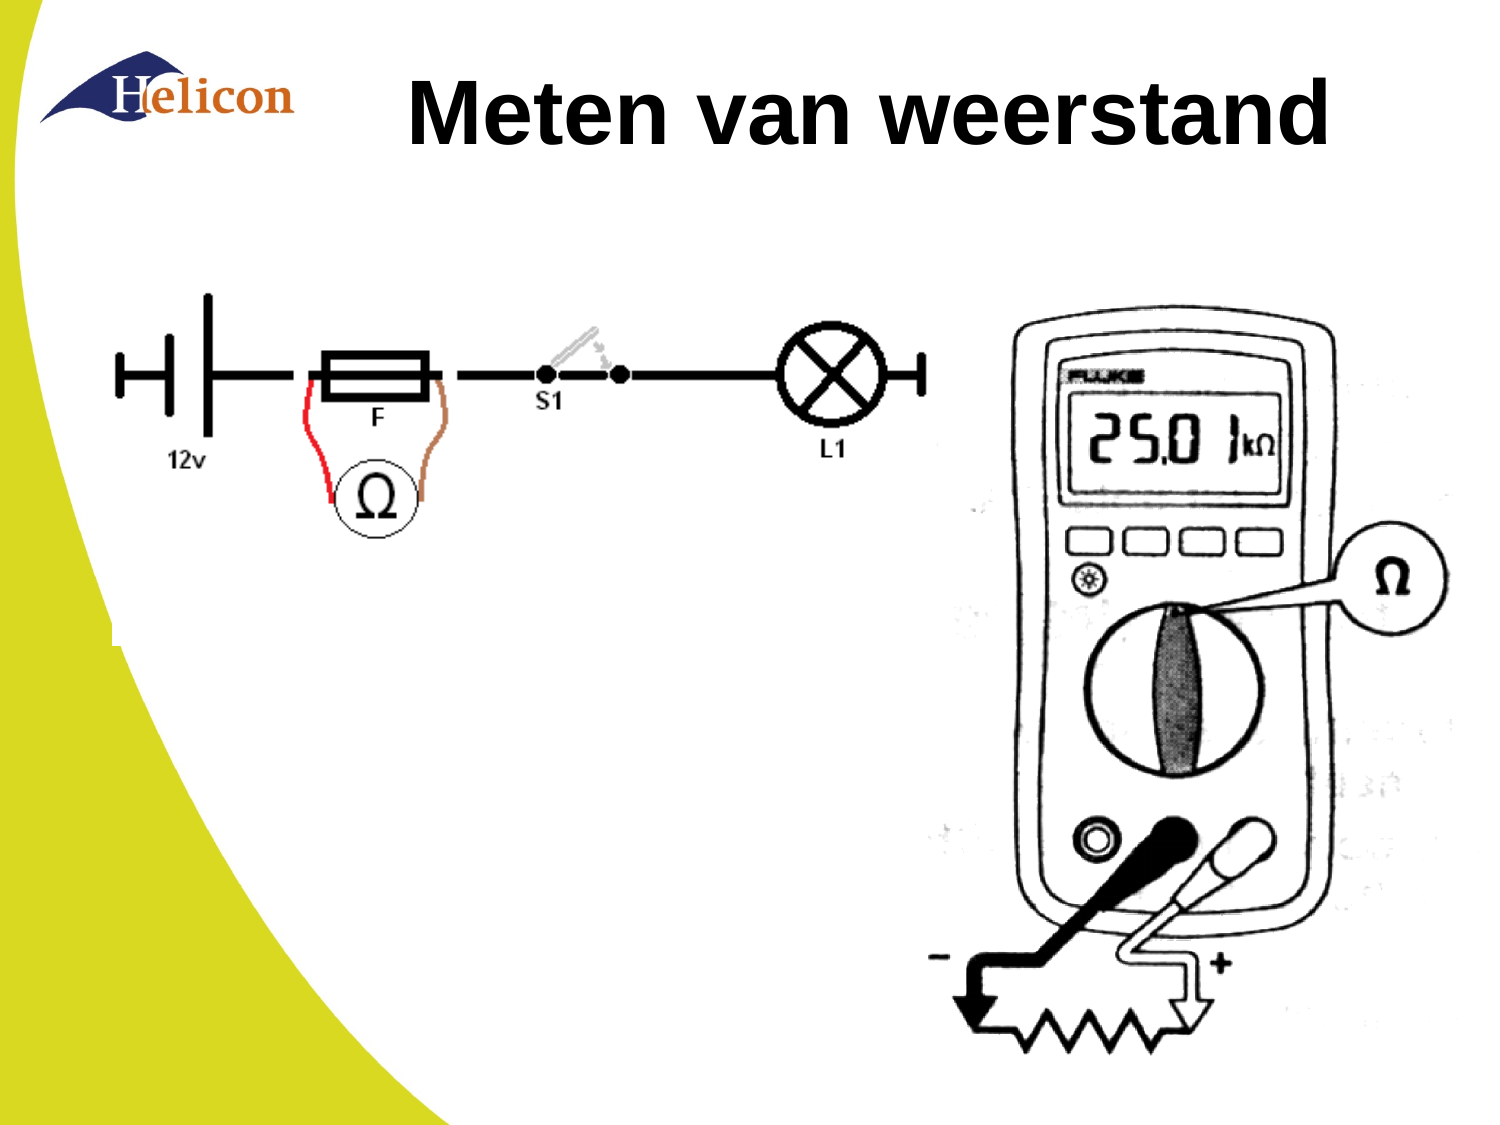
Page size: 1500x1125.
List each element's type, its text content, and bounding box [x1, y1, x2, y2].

title Meten van weerstand [324, 54, 1415, 161]
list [903, 266, 1479, 1076]
picture [0, 0, 1500, 1125]
